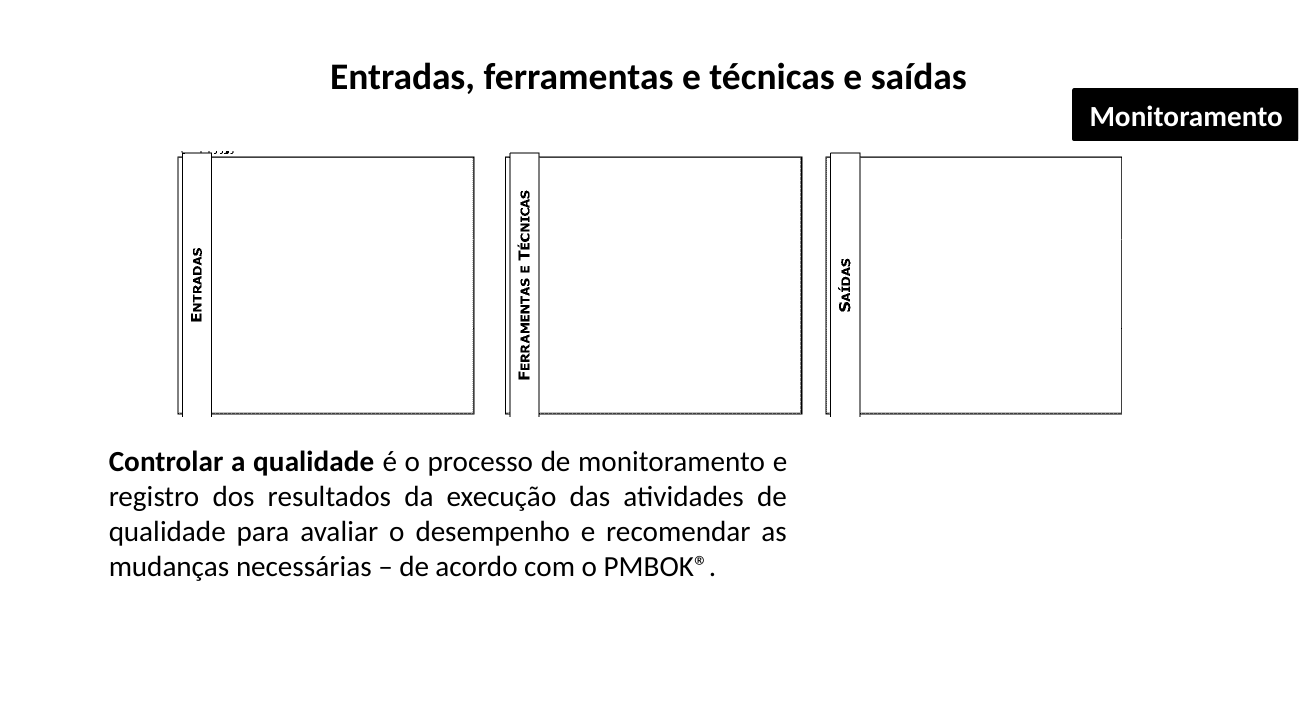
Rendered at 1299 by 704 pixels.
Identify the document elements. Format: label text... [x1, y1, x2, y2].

text_box Entradas, ferramentas e técnicas e saídas [0, 44, 1299, 106]
picture [176, 150, 1122, 417]
text_box Monitoramento [1074, 90, 1299, 140]
text_box Controlar a qualidade é o processo de monitoramento e registro dos resultados da execução das atividades de qualidade para avaliar o desempenho e recomendar as mudanças necessárias – de acordo com o PMBOK®. [93, 434, 803, 592]
